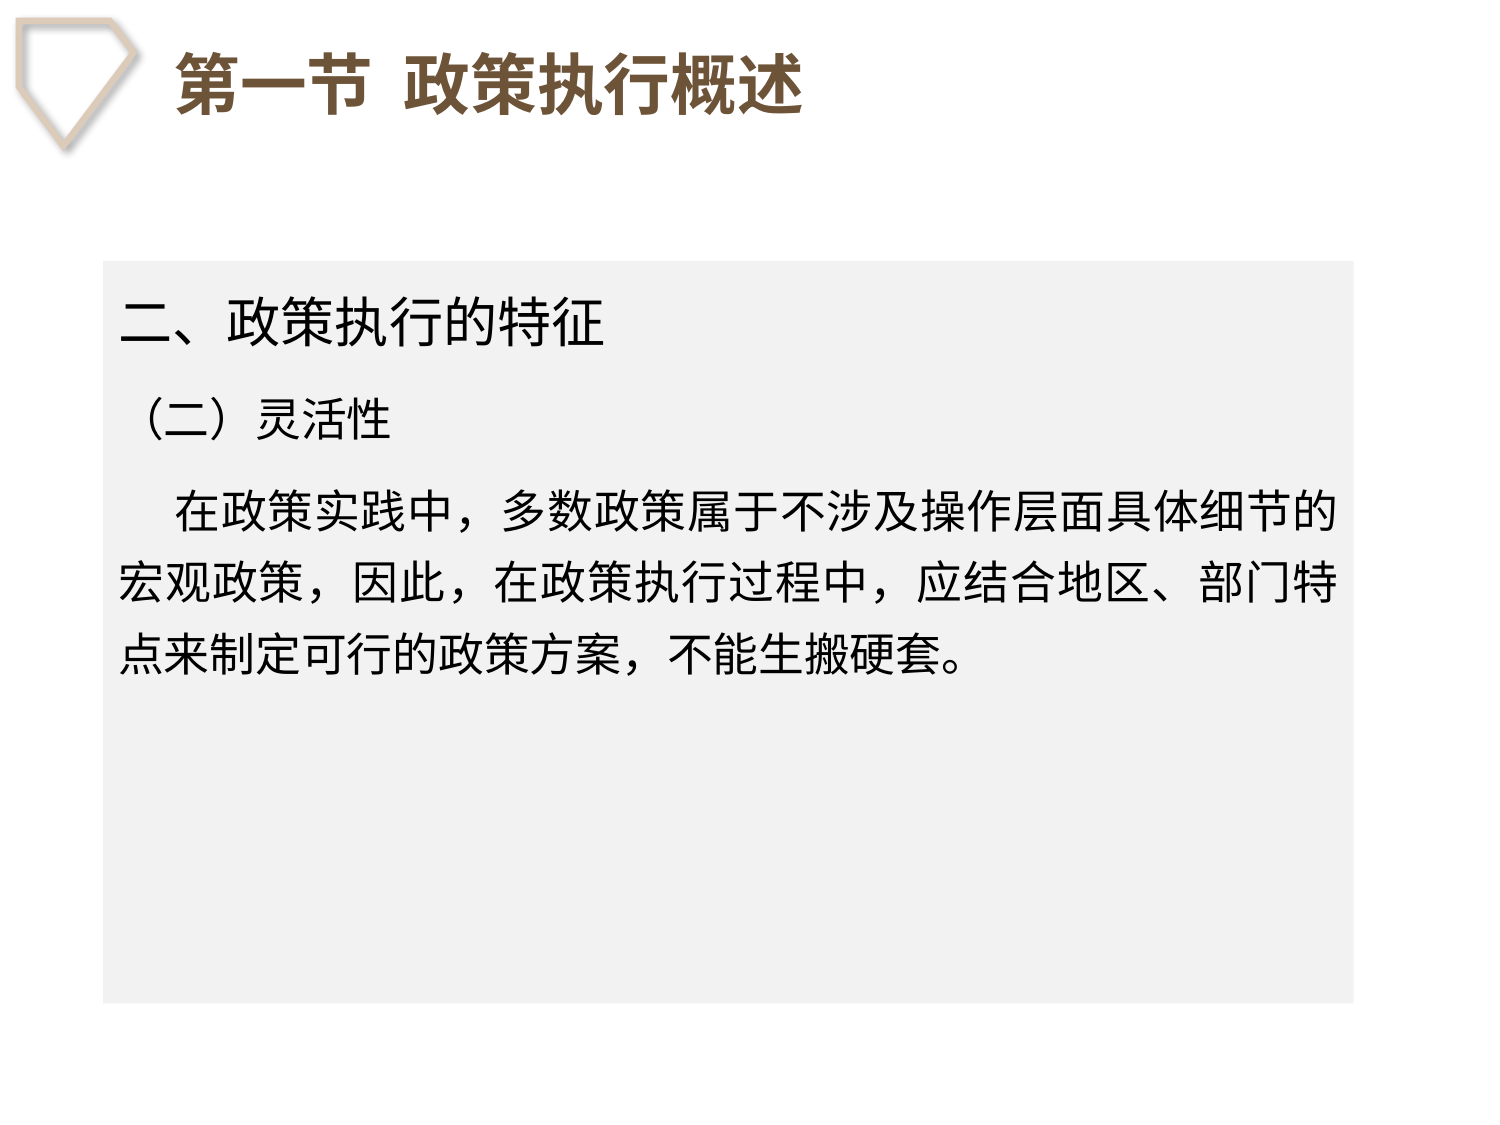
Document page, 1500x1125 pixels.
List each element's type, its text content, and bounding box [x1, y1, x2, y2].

title 第一节 政策执行概述 [158, 18, 1456, 159]
list 二、政策执行的特征 （二）灵活性 在政策实践中，多数政策属于不涉及操作层面具体细节的宏观政策，因此，在政策执行过程中，应结合地区、部门特点来制定可行的政策方案，不能生搬硬套。 [103, 260, 1354, 1004]
